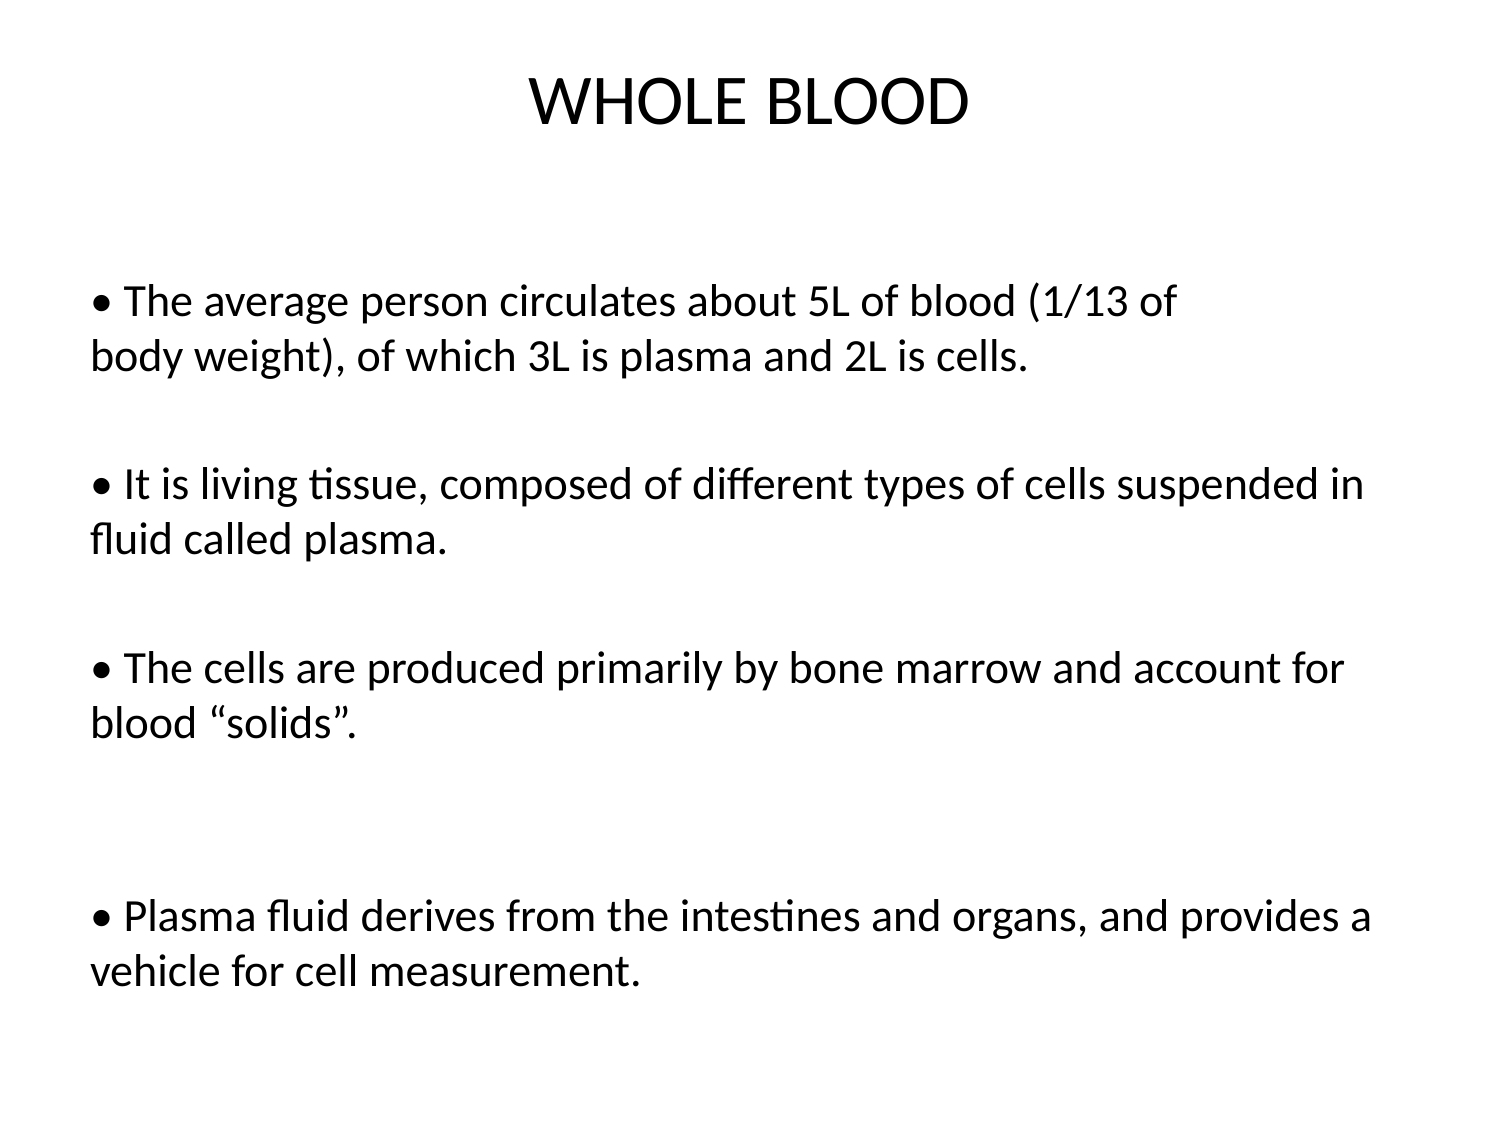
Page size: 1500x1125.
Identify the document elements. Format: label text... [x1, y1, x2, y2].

title WHOLE BLOOD [75, 45, 1425, 233]
list • The average person circulates about 5L of blood (1/13 of body weight), of which 3L is plasma and 2L is cells. • It is living tissue, composed of different types of cells suspended in fluid called plasma. • The cells are produced primarily by bone marrow and account for blood “solids”. • Plasma fluid derives from the intestines and organs, and provides a vehicle for cell measurement. [75, 262, 1425, 1005]
